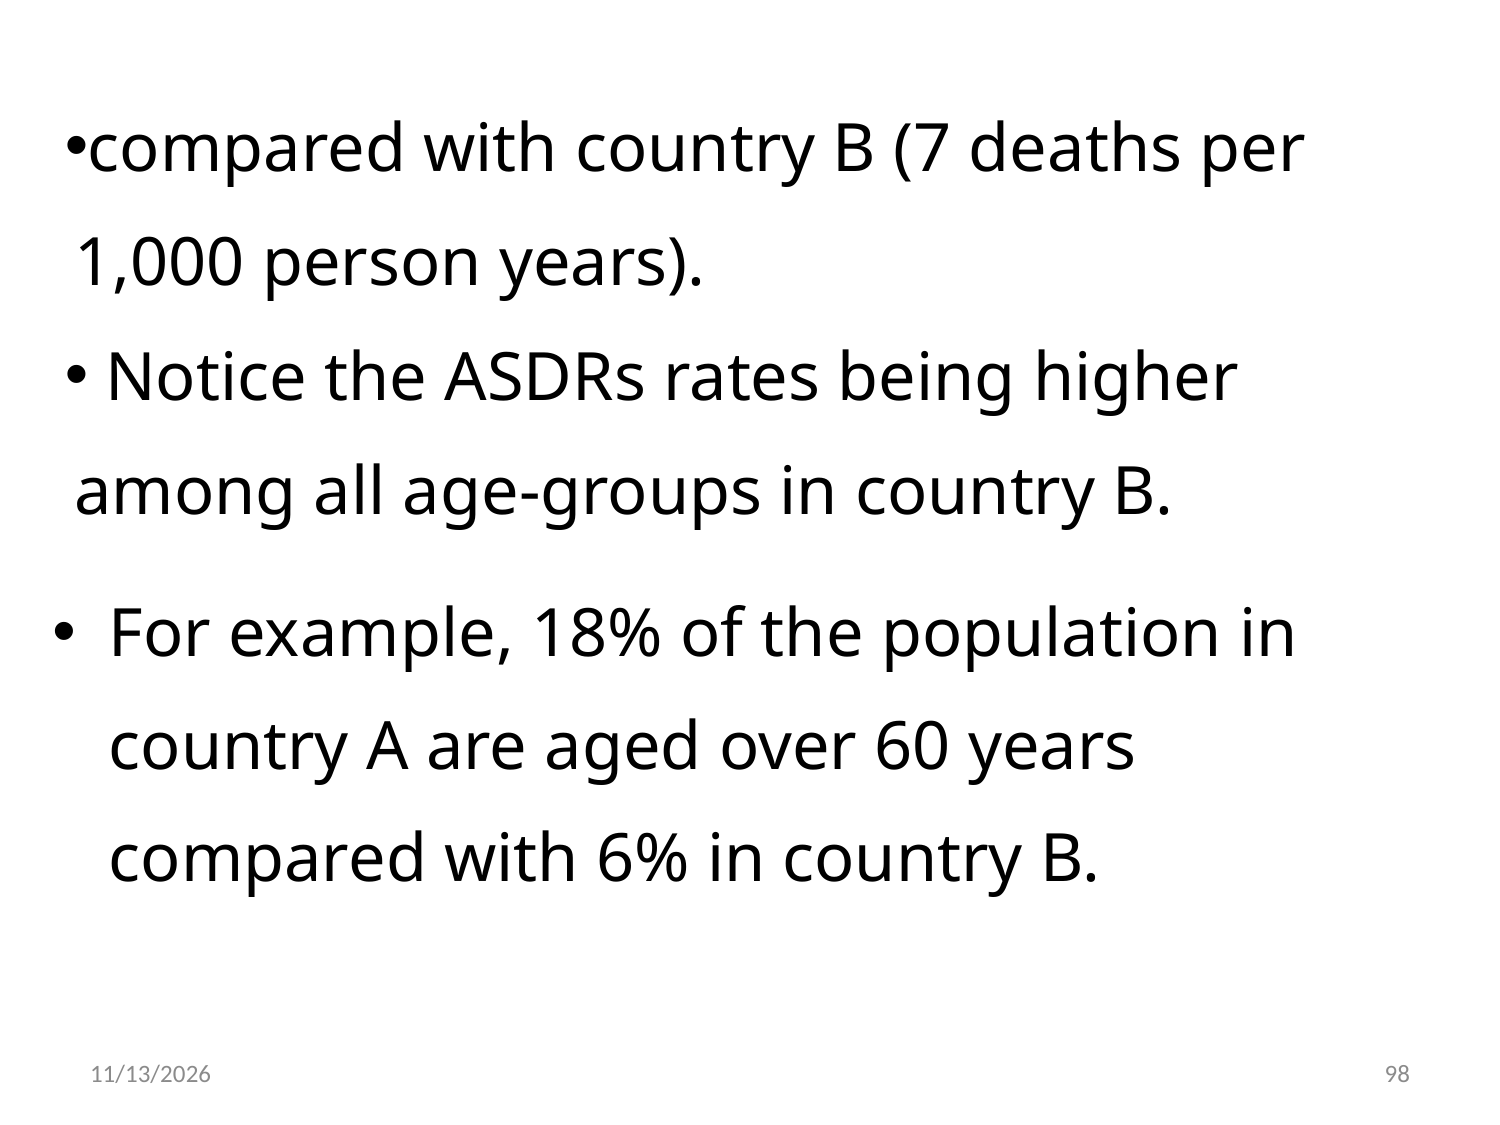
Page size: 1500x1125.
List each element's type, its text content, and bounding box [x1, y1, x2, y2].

slide_number 98 [1074, 1042, 1425, 1103]
text_box For example, 18% of the population in country A are aged over 60 years compared with 6% in country B. [37, 549, 1450, 903]
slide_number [75, 1042, 425, 1103]
text_box compared with country B (7 deaths per 1,000 person years). Notice the ASDRs rates being higher among all age-groups in country B. [49, 62, 1475, 536]
